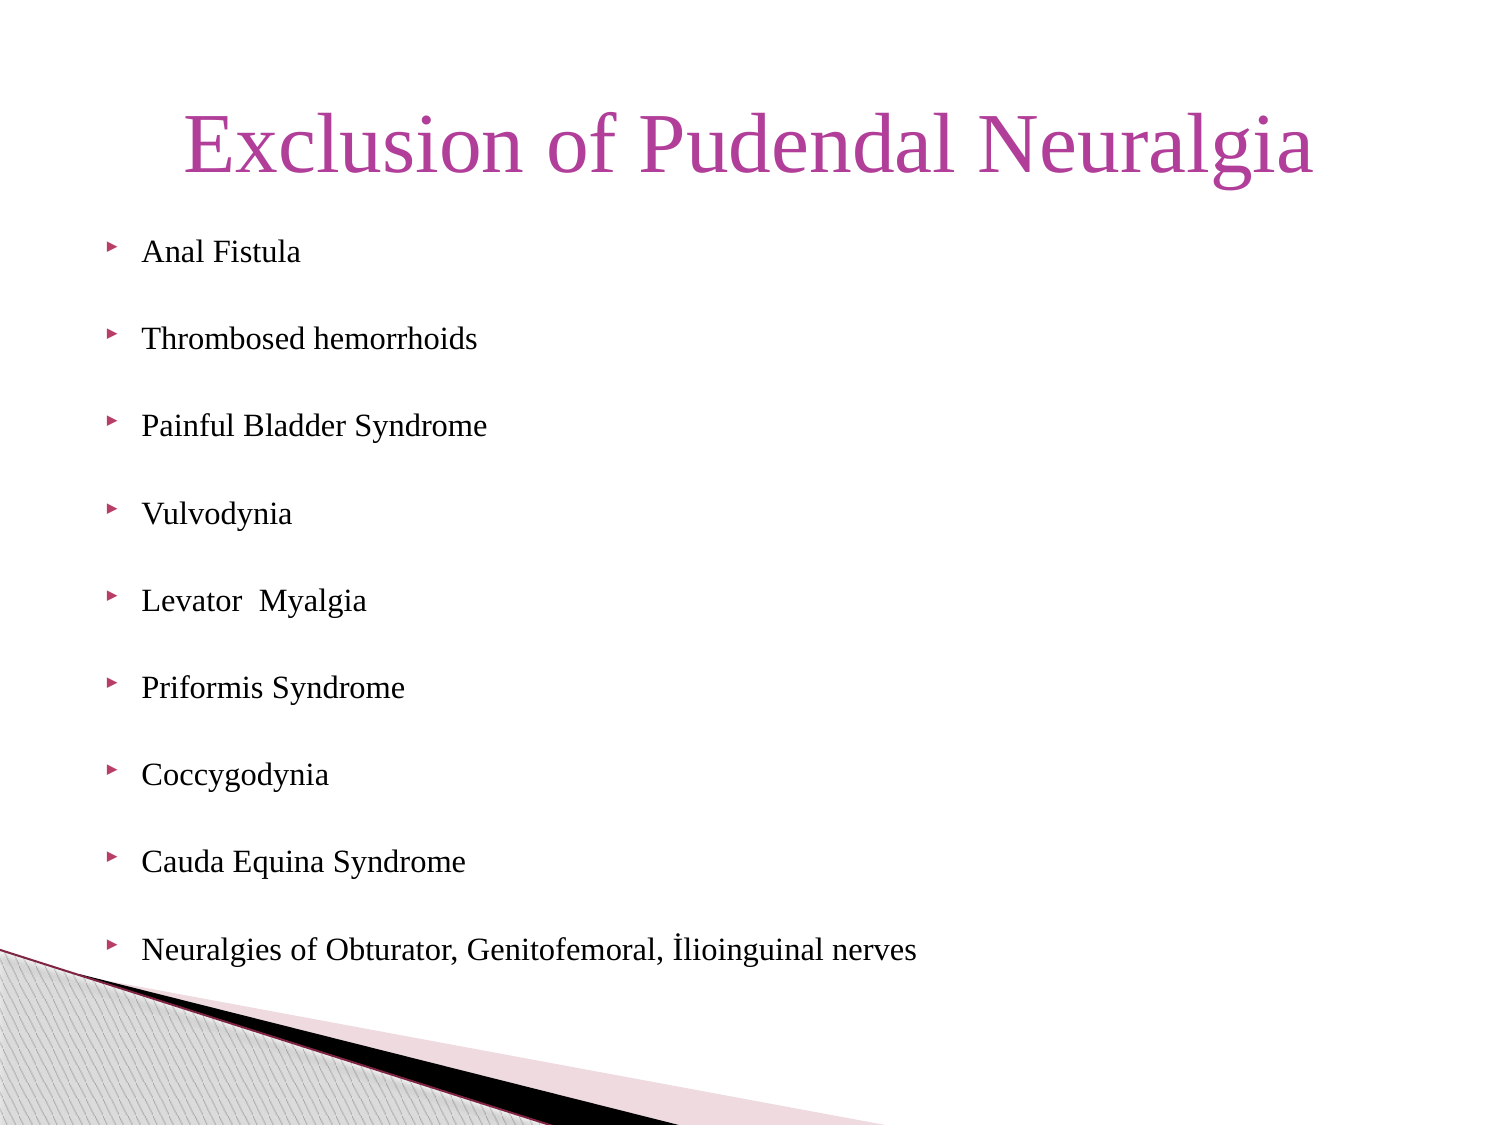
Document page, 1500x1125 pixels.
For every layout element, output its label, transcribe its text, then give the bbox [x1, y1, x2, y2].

title Exclusion of Pudendal Neuralgia [75, 45, 1425, 233]
list Anal Fistula Thrombosed hemorrhoids Painful Bladder Syndrome Vulvodynia Levator Myalgia Priformis Syndrome Coccygodynia Cauda Equina Syndrome Neuralgies of Obturator, Genitofemoral, İlioinguinal nerves [75, 233, 1425, 986]
